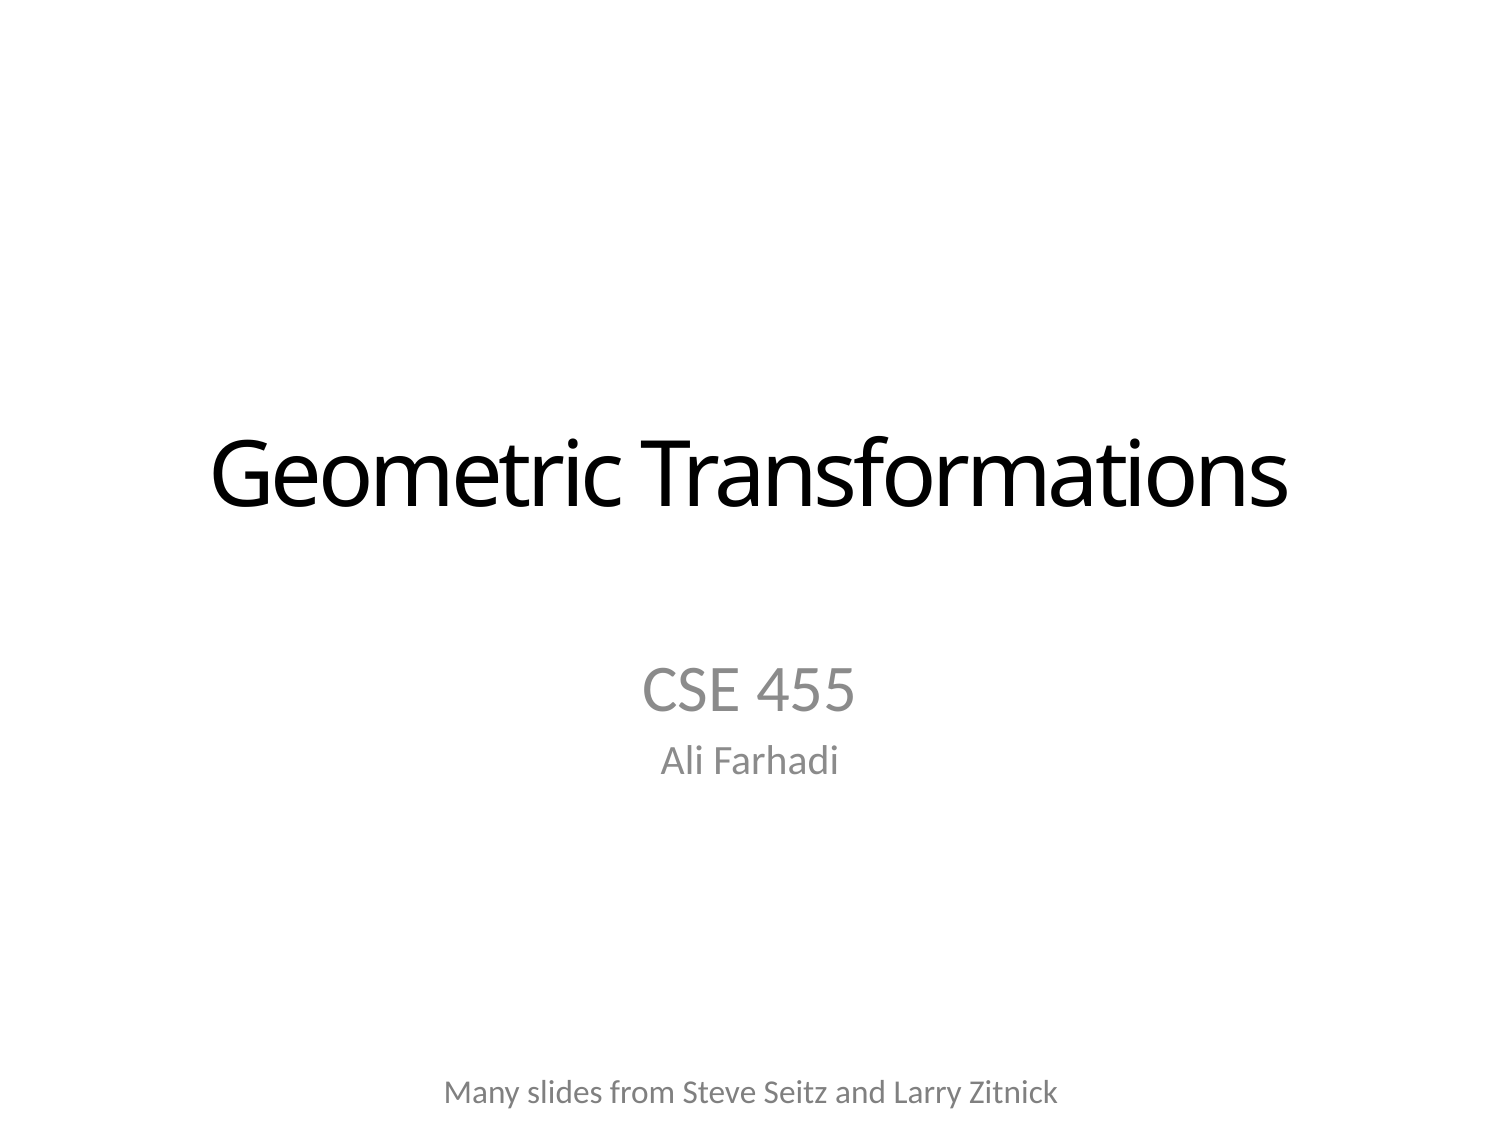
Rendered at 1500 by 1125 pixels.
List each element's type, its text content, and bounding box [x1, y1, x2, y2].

text_box Many slides from Steve Seitz and Larry Zitnick [50, 1062, 1452, 1118]
subtitle CSE 455 Ali Farhadi [225, 637, 1275, 925]
title Geometric Transformations [112, 349, 1388, 591]
